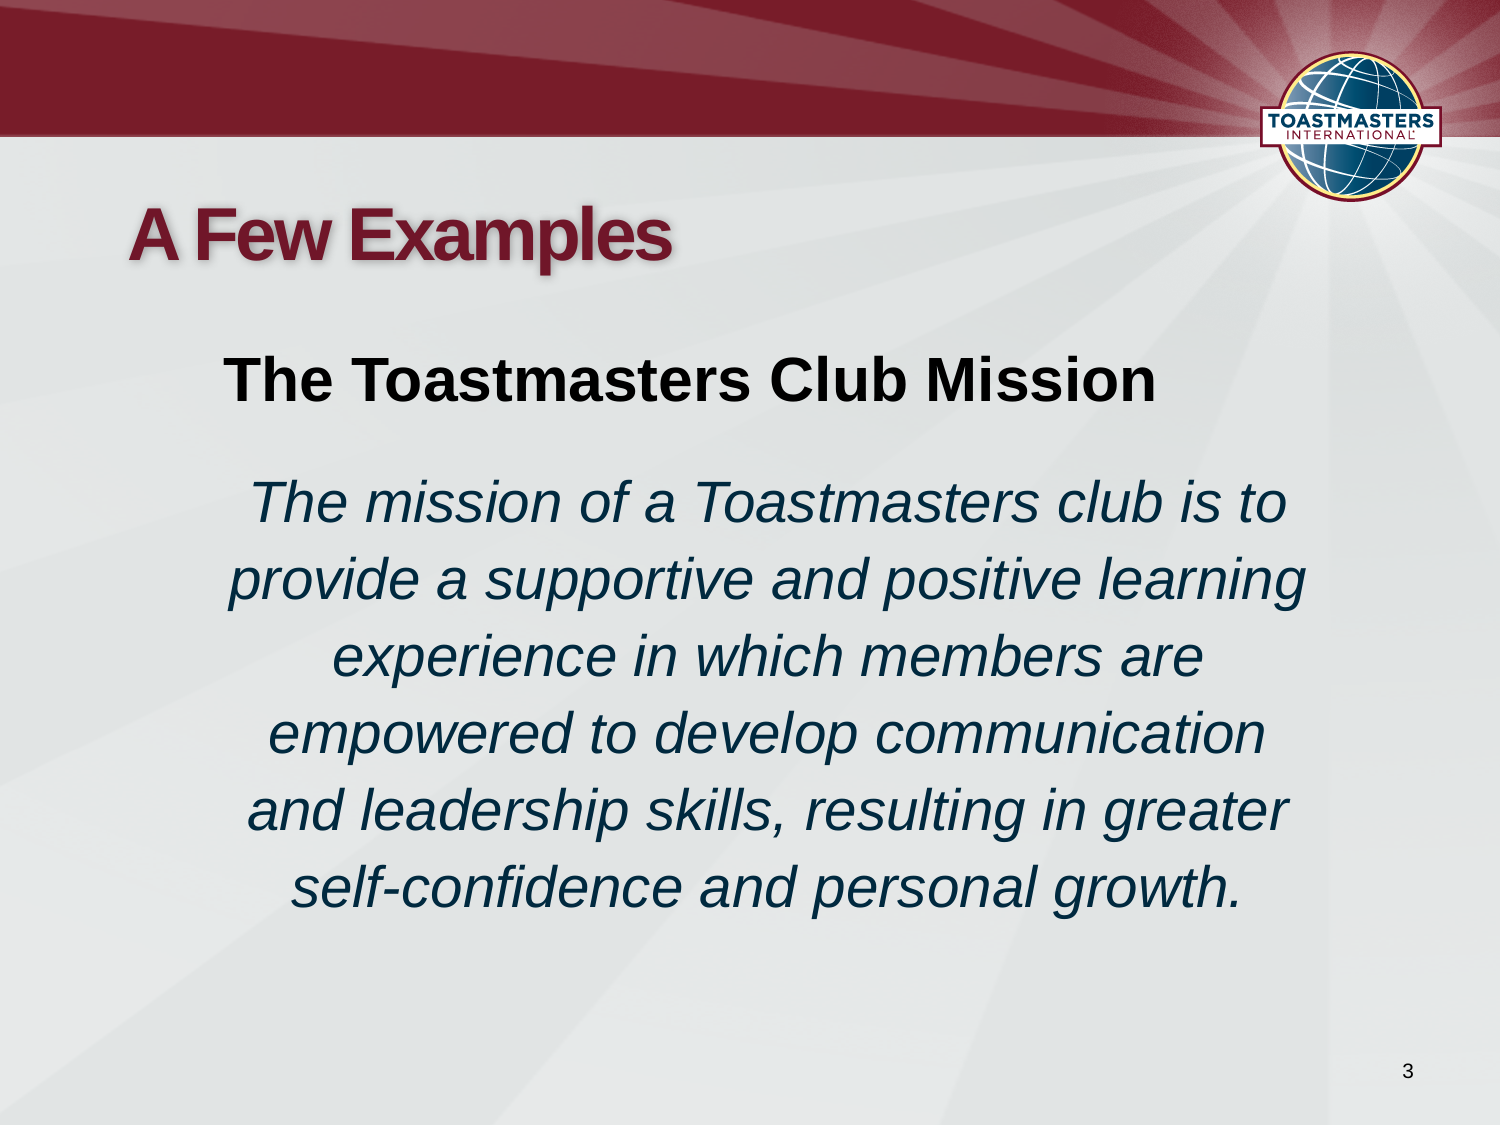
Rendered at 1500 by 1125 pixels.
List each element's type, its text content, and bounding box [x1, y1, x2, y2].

text_box The mission of a Toastmasters club is to provide a supportive and positive learning experience in which members are empowered to develop communication and leadership skills, resulting in greater self-confidence and personal growth. [199, 449, 1338, 963]
title A Few Examples [112, 149, 1388, 326]
text_box 3 [1387, 1050, 1428, 1090]
picture [0, 0, 1500, 1125]
text_box The Toastmasters Club Mission [208, 332, 1275, 422]
